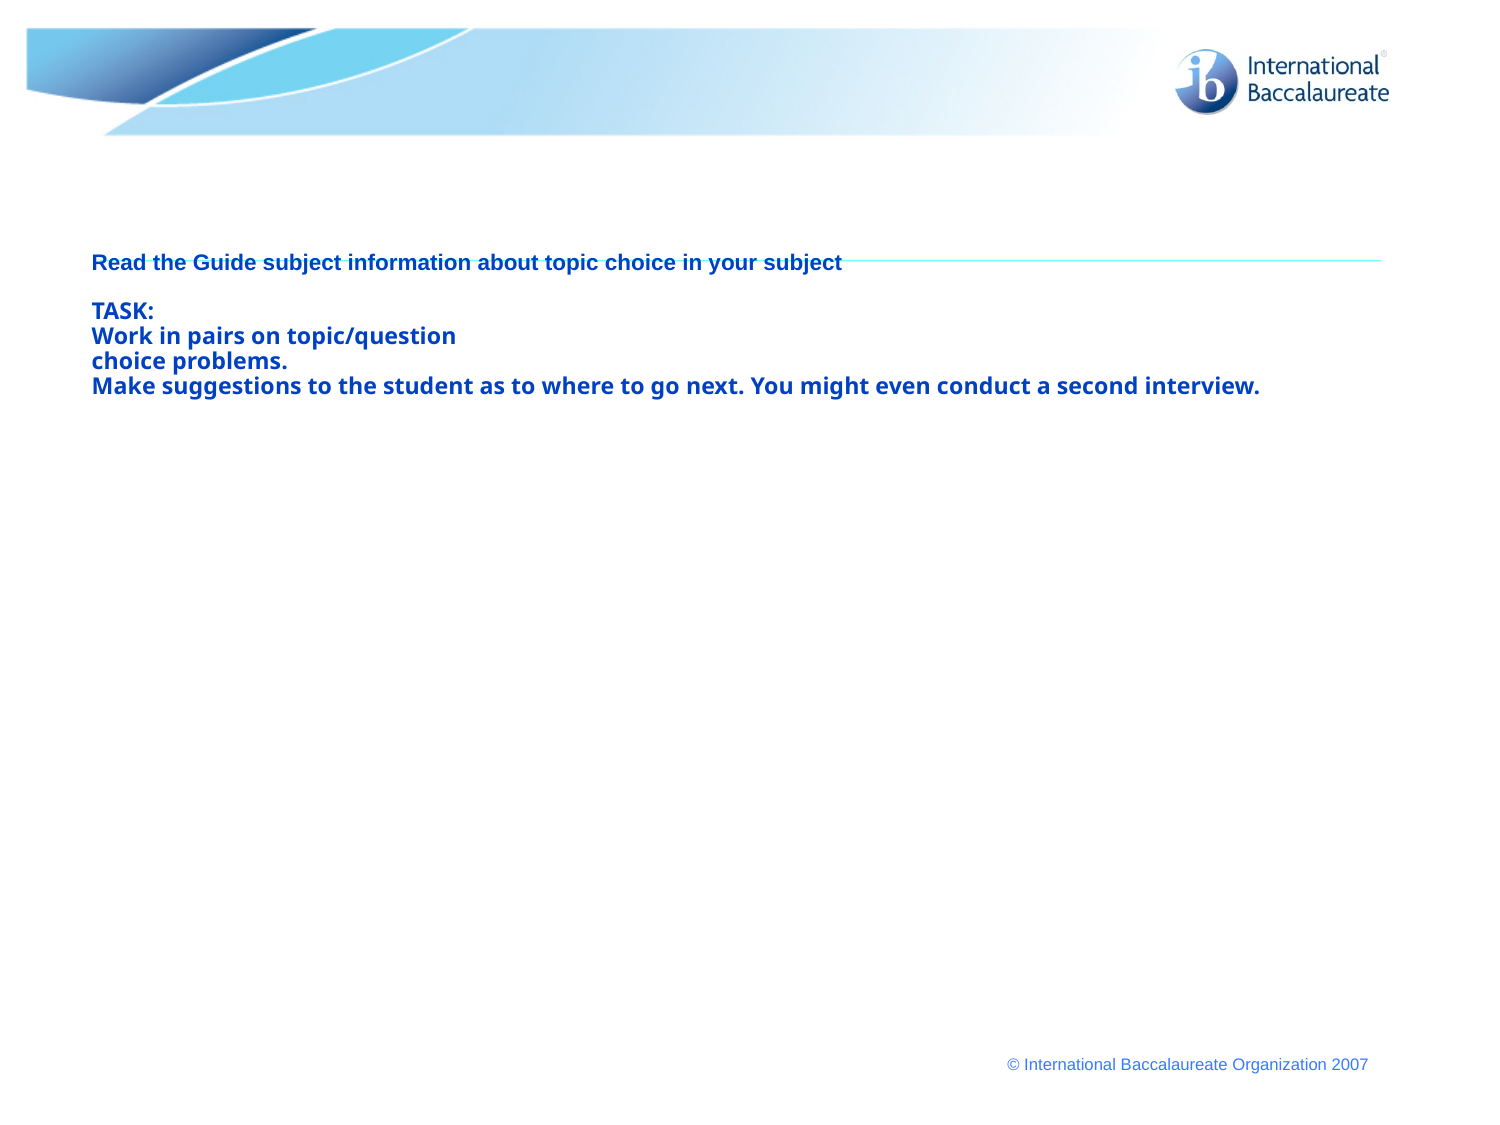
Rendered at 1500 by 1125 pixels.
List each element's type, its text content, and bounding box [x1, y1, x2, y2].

title Read the Guide subject information about topic choice in your subject TASK: Work in pairs on topic/question choice problems. Make suggestions to the student as to where to go next. You might even conduct a second interview. [76, 243, 1315, 456]
picture [24, 24, 1389, 142]
